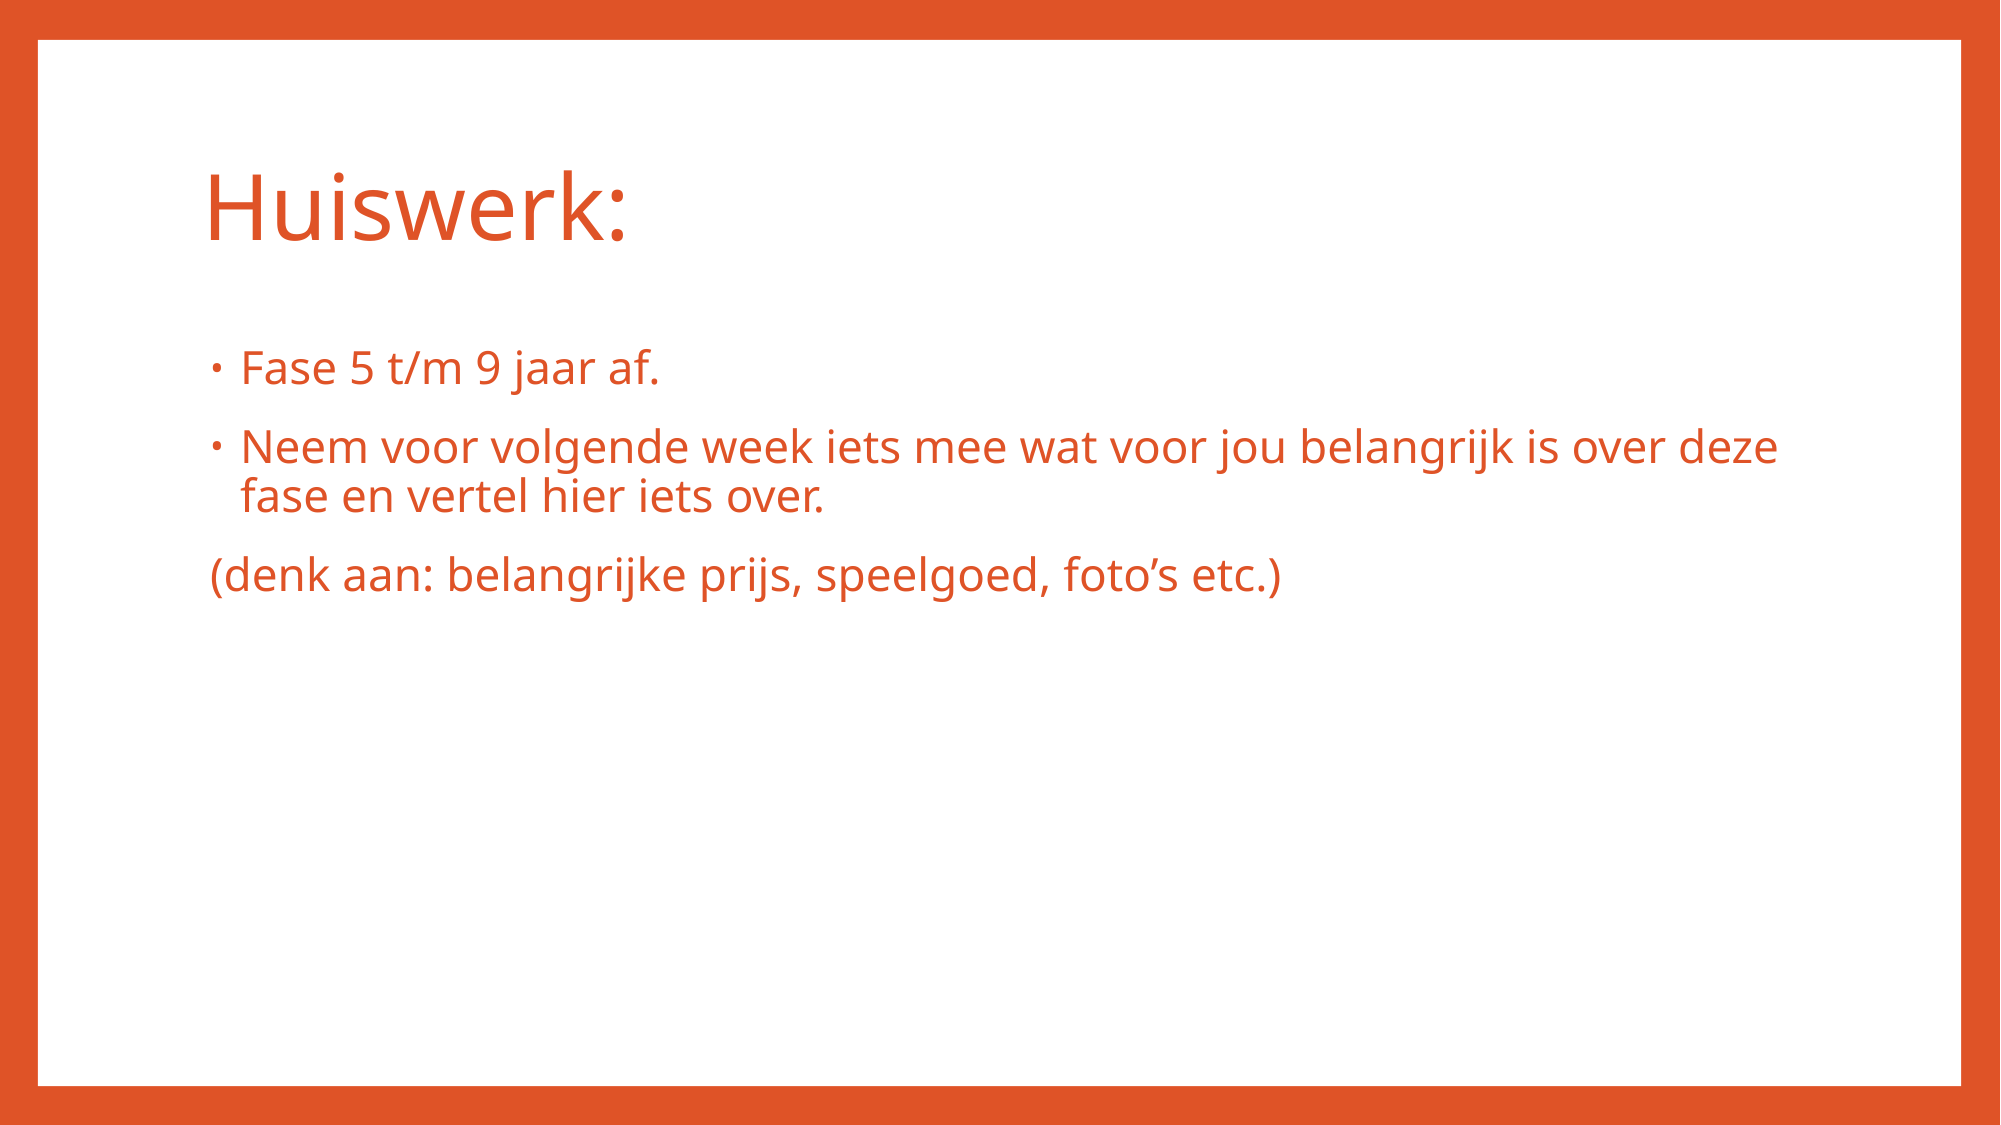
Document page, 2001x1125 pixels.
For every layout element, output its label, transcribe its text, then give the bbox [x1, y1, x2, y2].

list Fase 5 t/m 9 jaar af. Neem voor volgende week iets mee wat voor jou belangrijk is over deze fase en vertel hier iets over. (denk aan: belangrijke prijs, speelgoed, foto’s etc.) [187, 337, 1808, 1000]
title Huiswerk: [187, 99, 1808, 323]
